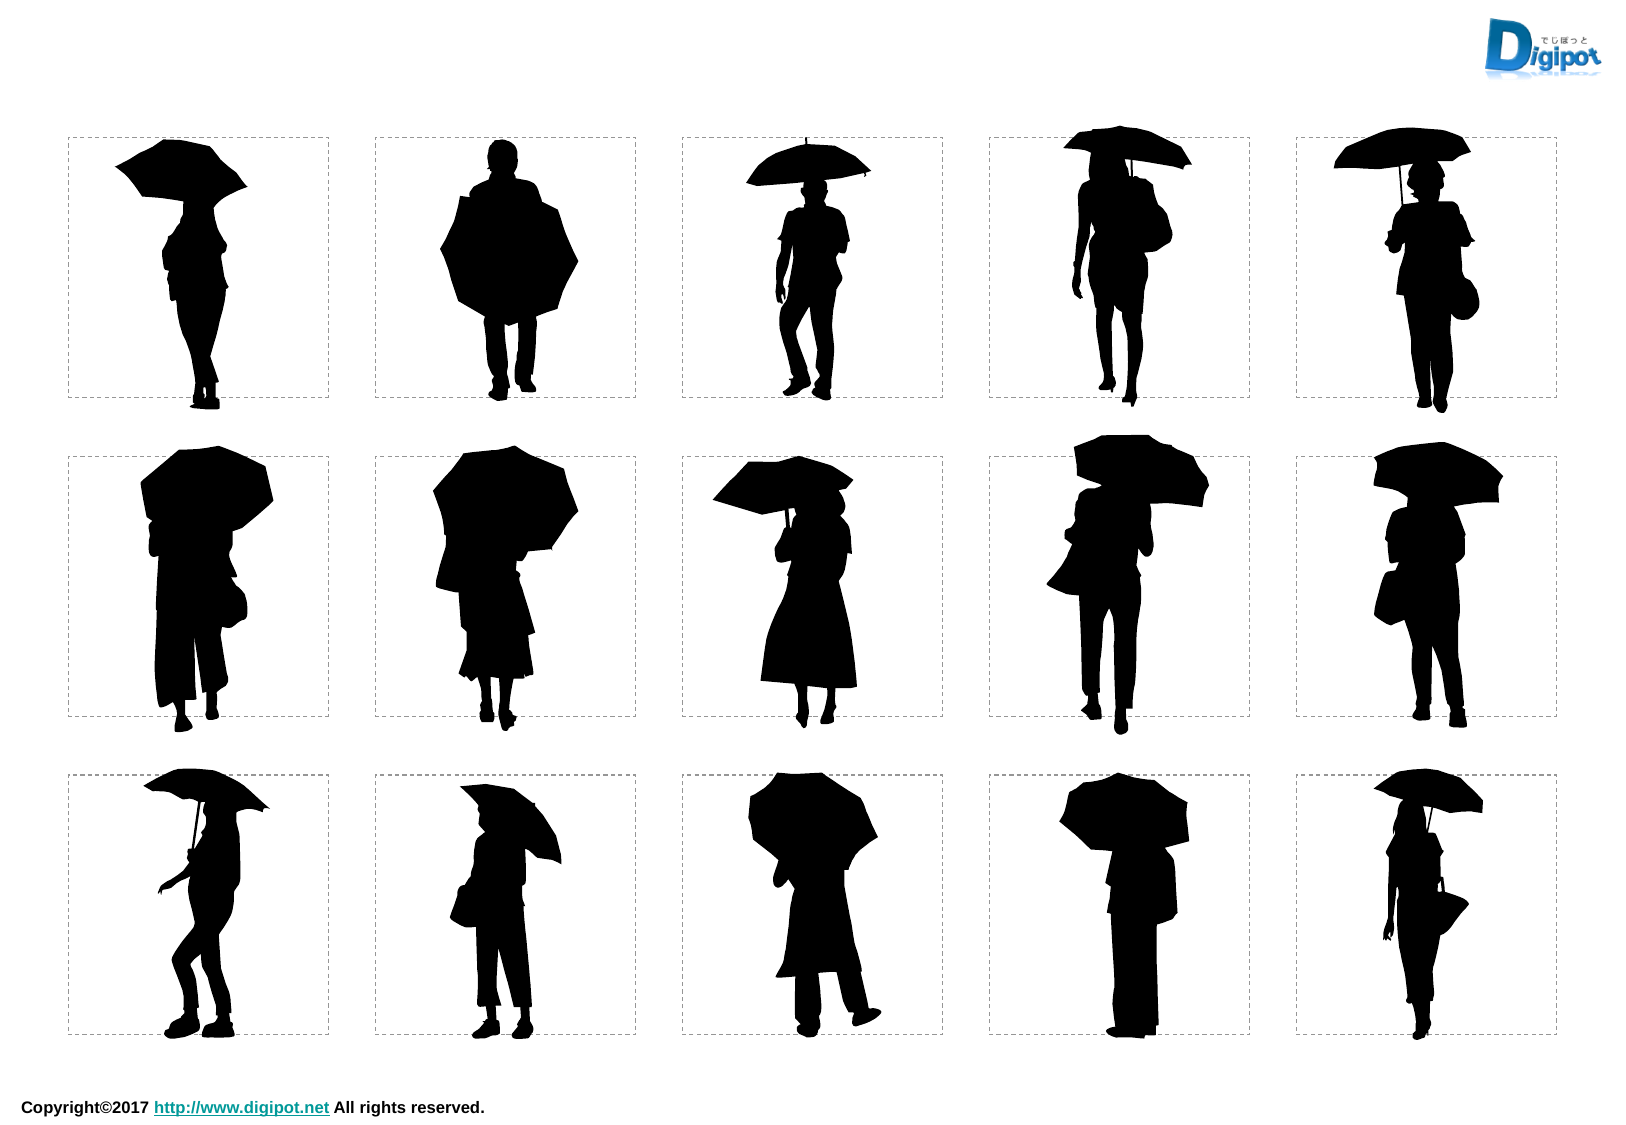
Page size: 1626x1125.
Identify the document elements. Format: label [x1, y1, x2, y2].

text_box [140, 445, 274, 733]
text_box [1333, 127, 1480, 413]
text_box [1373, 768, 1483, 1040]
text_box [1059, 772, 1190, 1039]
text_box [748, 772, 882, 1038]
text_box [1046, 434, 1210, 735]
text_box [143, 768, 271, 1039]
text_box [114, 139, 248, 410]
text_box [449, 783, 562, 1039]
text_box [1063, 125, 1193, 407]
text_box [746, 137, 872, 401]
text_box [712, 455, 857, 729]
picture [1485, 18, 1602, 82]
text_box [1373, 442, 1504, 728]
text_box [440, 139, 579, 401]
text_box [432, 445, 579, 731]
